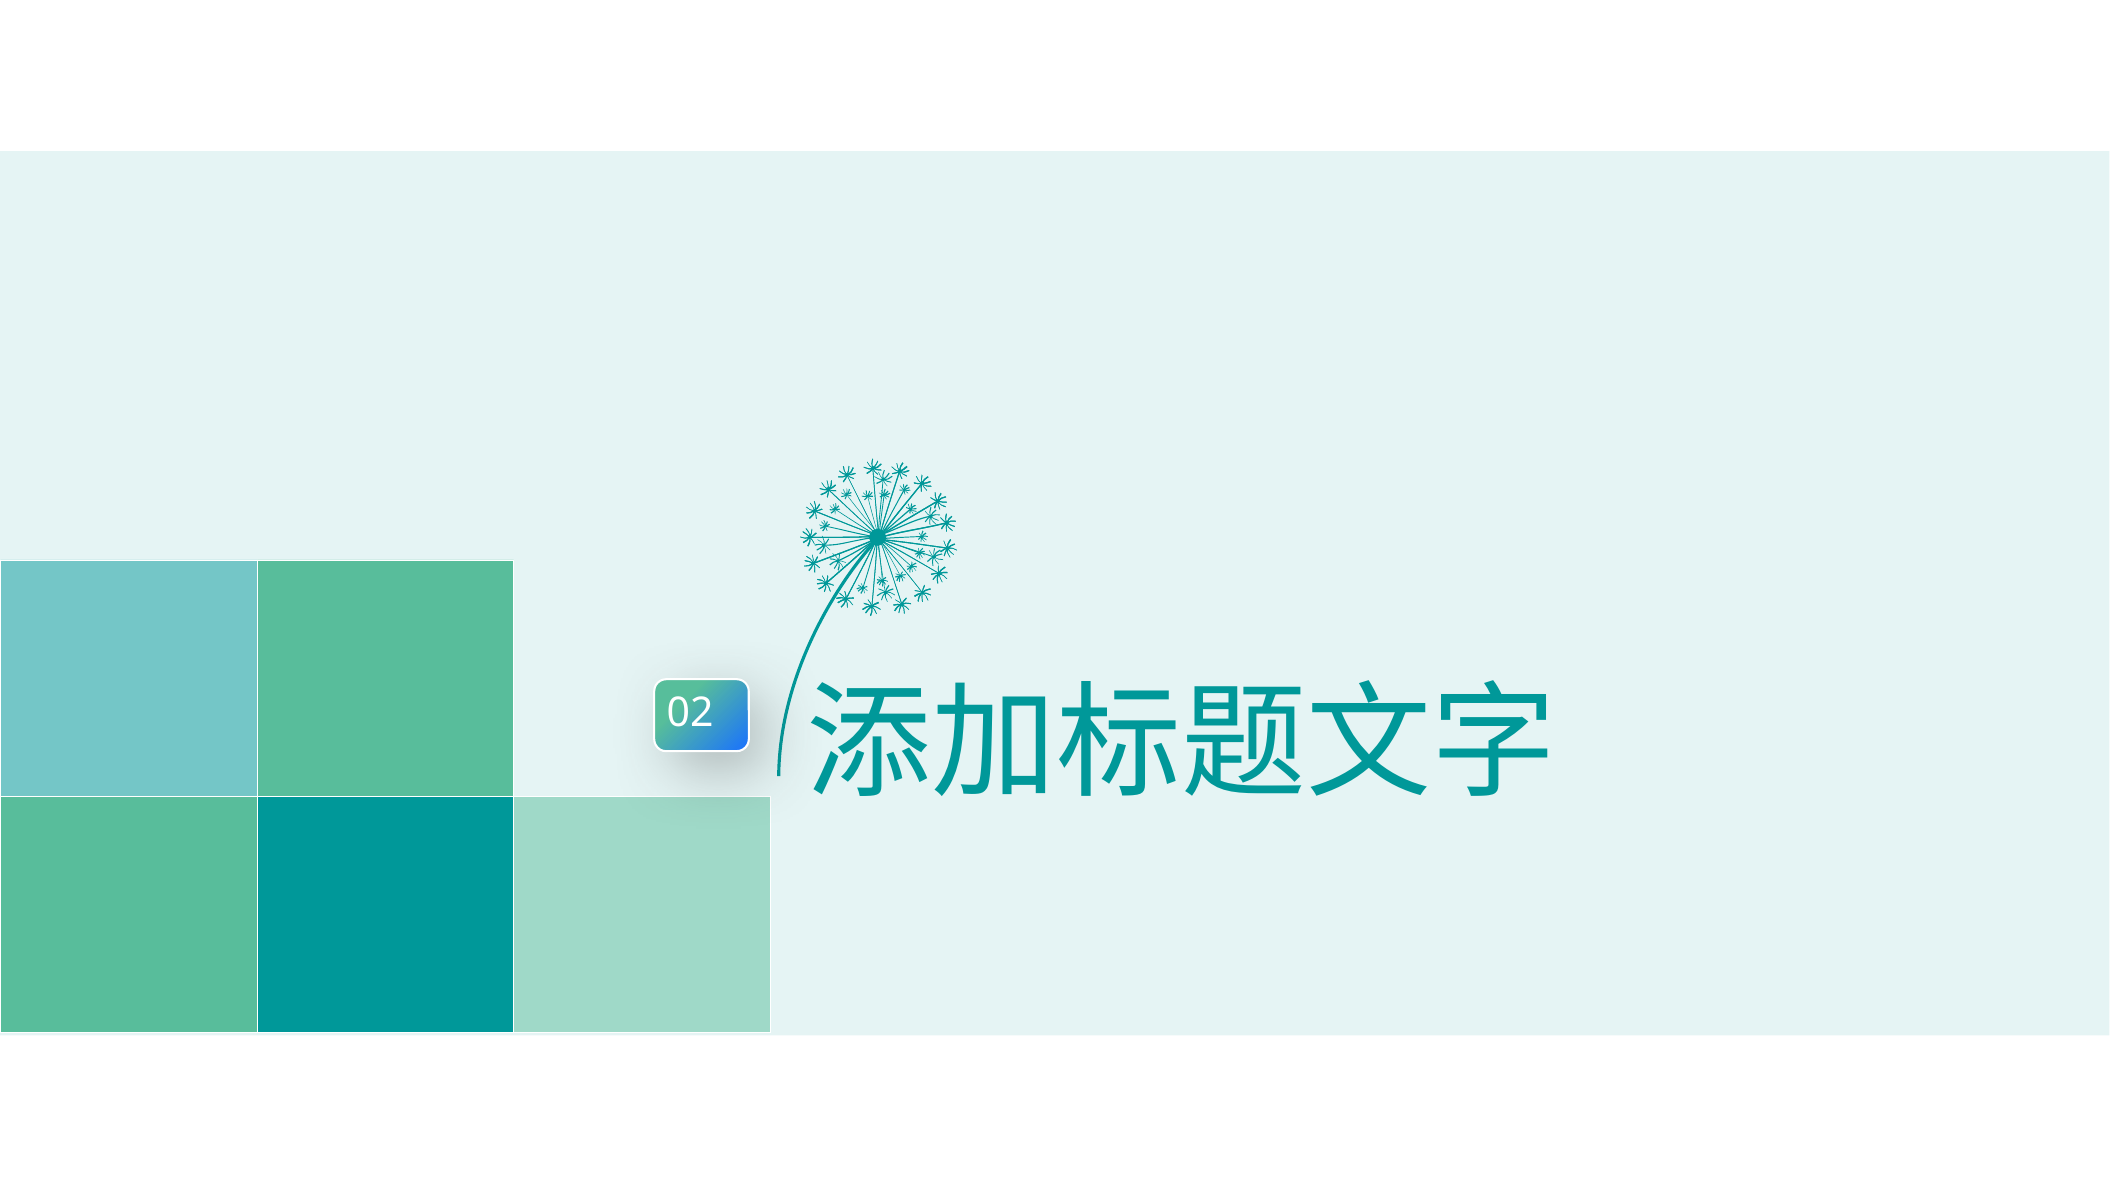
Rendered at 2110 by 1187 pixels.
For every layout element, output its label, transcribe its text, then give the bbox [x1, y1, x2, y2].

text_box 添加标题文字 [806, 661, 1622, 812]
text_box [777, 456, 938, 782]
text_box [513, 796, 770, 1032]
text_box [651, 678, 756, 752]
text_box [0, 559, 257, 796]
text_box [0, 150, 2110, 1036]
text_box [257, 559, 514, 796]
text_box [257, 796, 513, 1032]
text_box [0, 796, 257, 1032]
